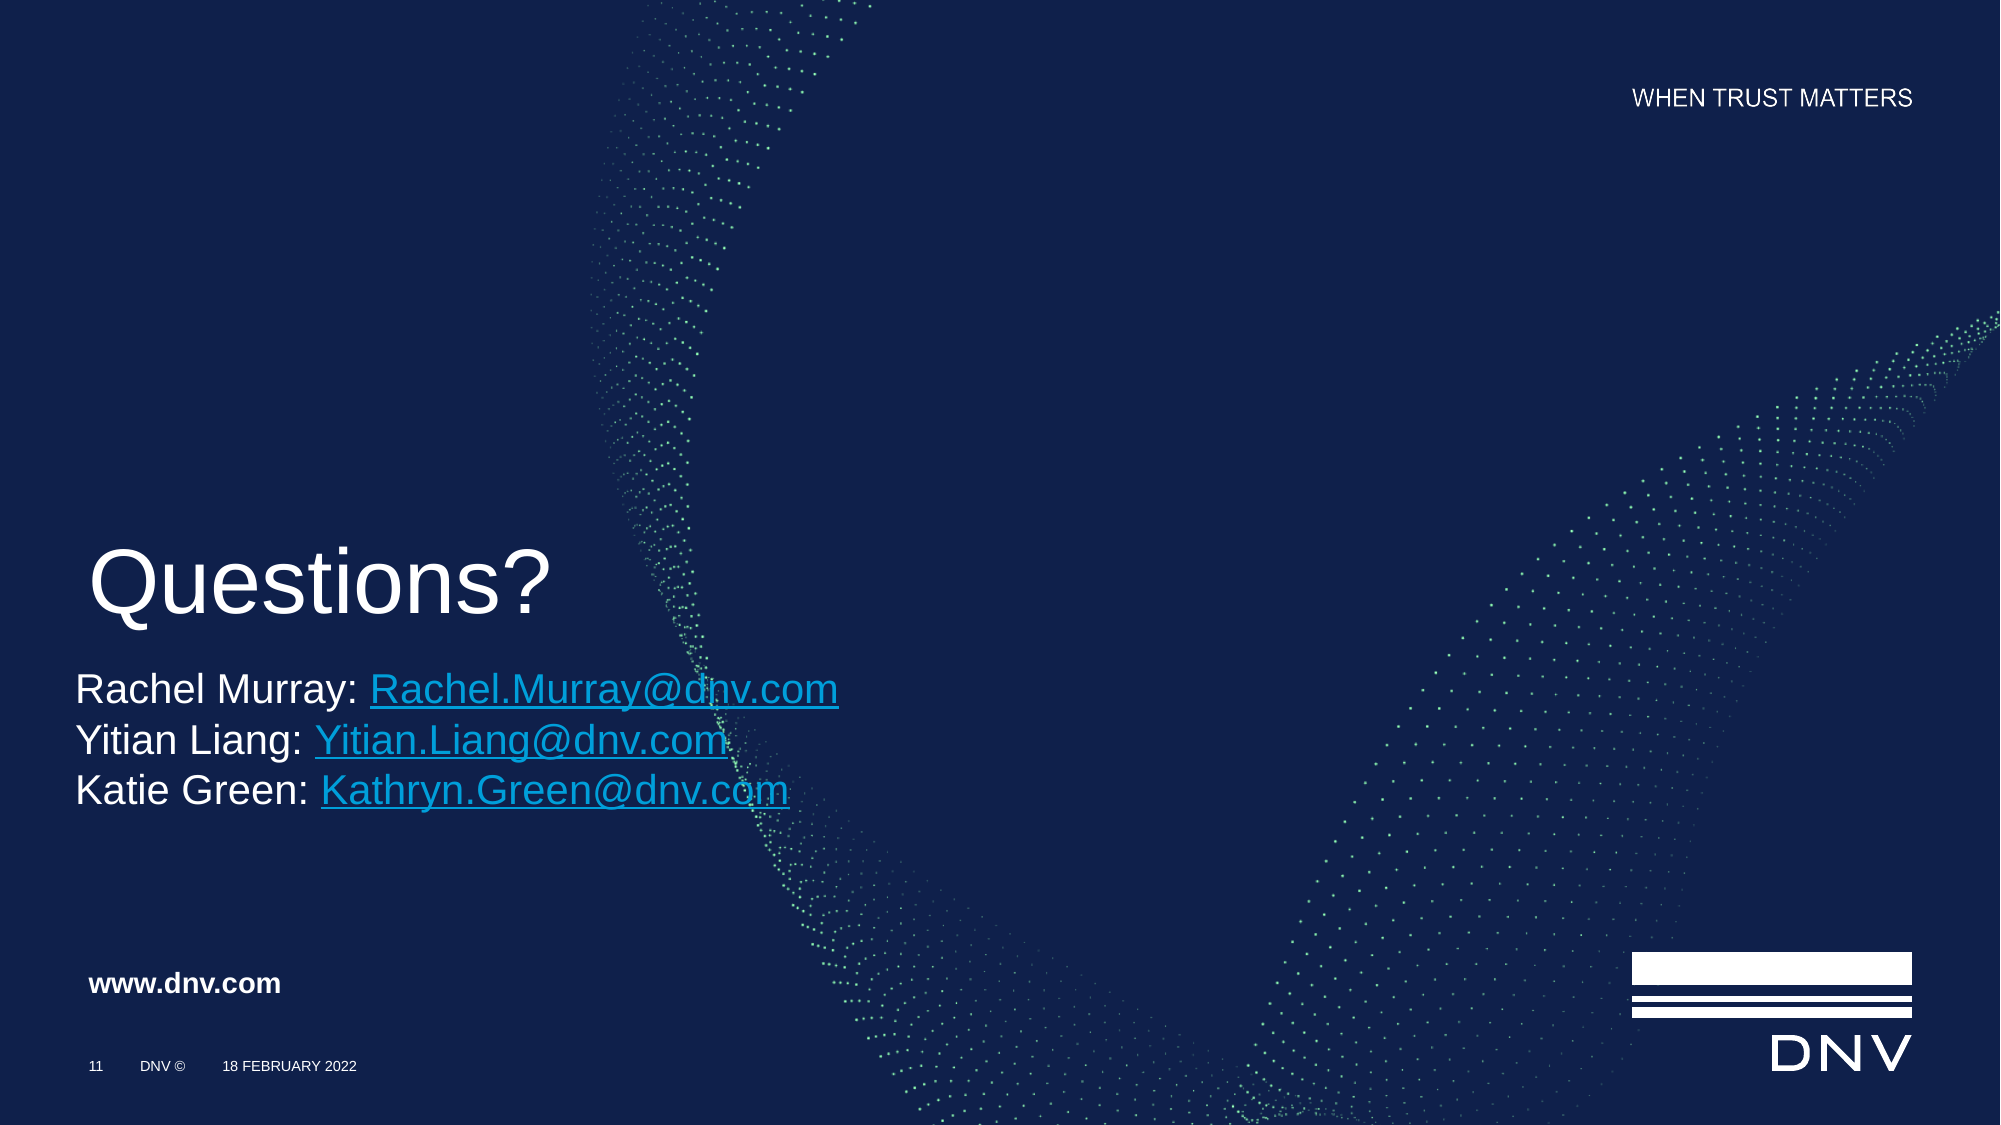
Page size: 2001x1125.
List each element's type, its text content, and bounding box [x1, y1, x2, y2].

list Questions? [88, 540, 1449, 646]
title Rachel Murray: Rachel.Murray@dnv.com Yitian Liang: Yitian.Liang@dnv.com Katie Green: Kathryn.Green@dnv.com [75, 550, 1435, 813]
slide_number 11 [88, 1056, 133, 1082]
picture [590, 0, 2000, 1125]
